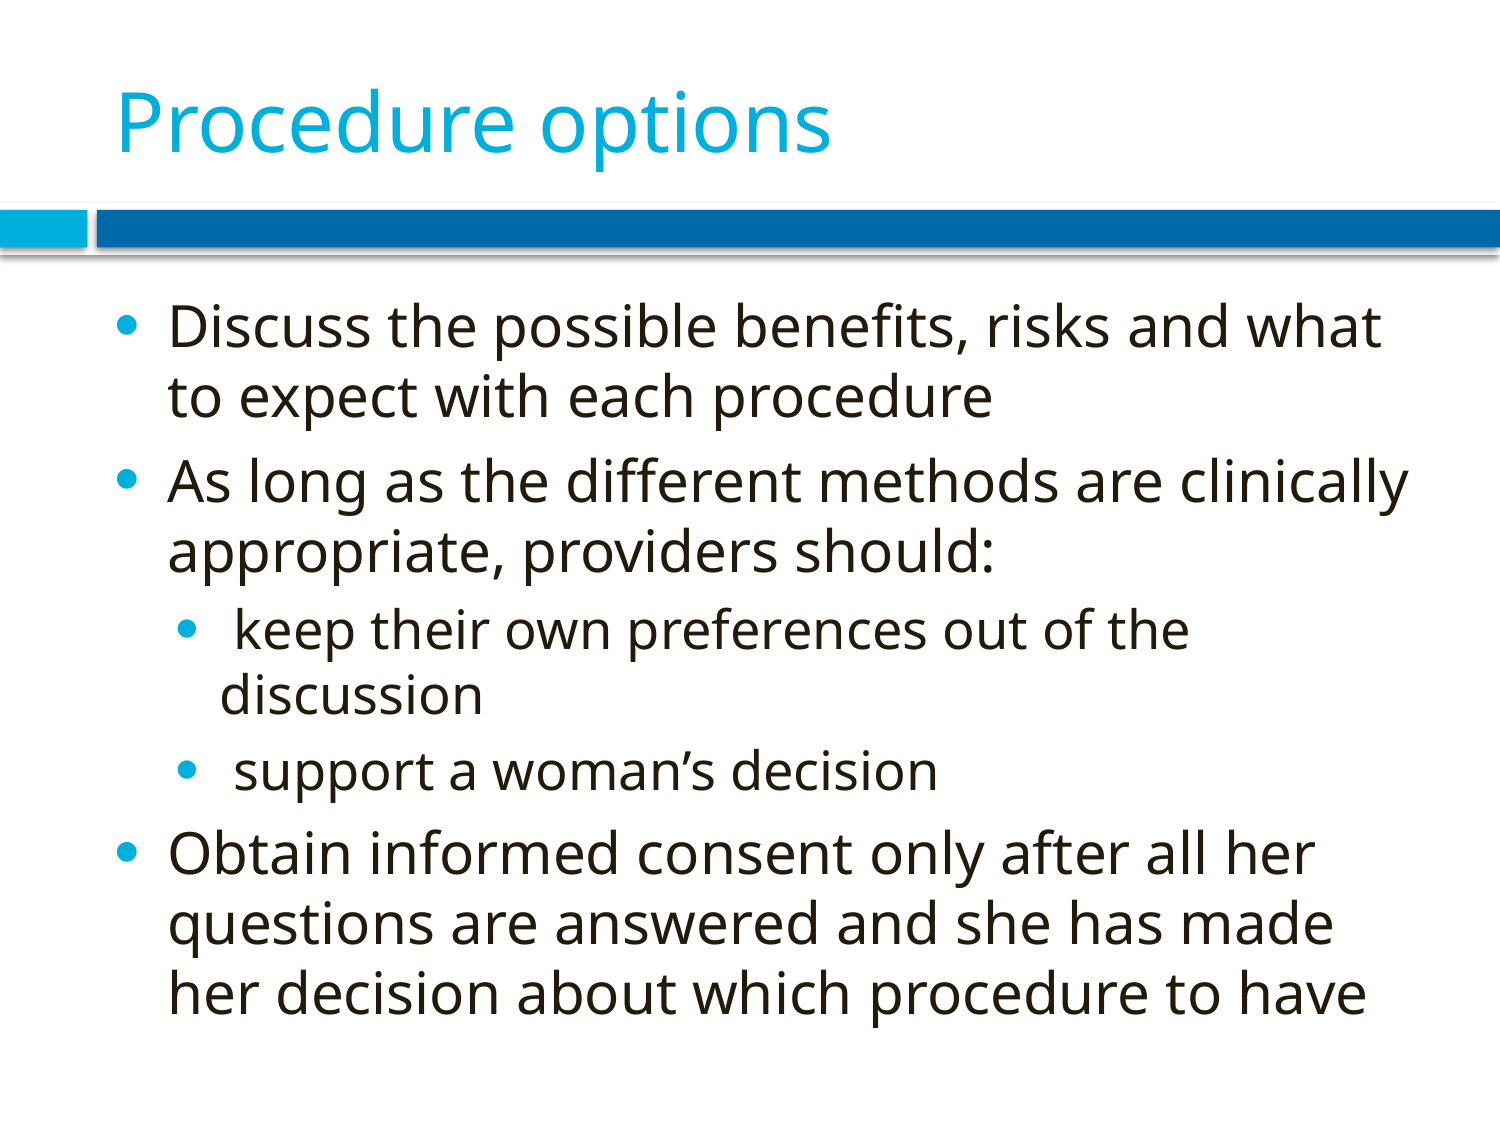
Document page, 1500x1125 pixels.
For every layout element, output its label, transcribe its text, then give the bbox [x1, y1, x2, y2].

title Procedure options [99, 37, 1438, 200]
list Discuss the possible benefits, risks and what to expect with each procedure As long as the different methods are clinically appropriate, providers should: keep their own preferences out of the discussion support a woman’s decision Obtain informed consent only after all her questions are answered and she has made her decision about which procedure to have [99, 281, 1438, 1120]
